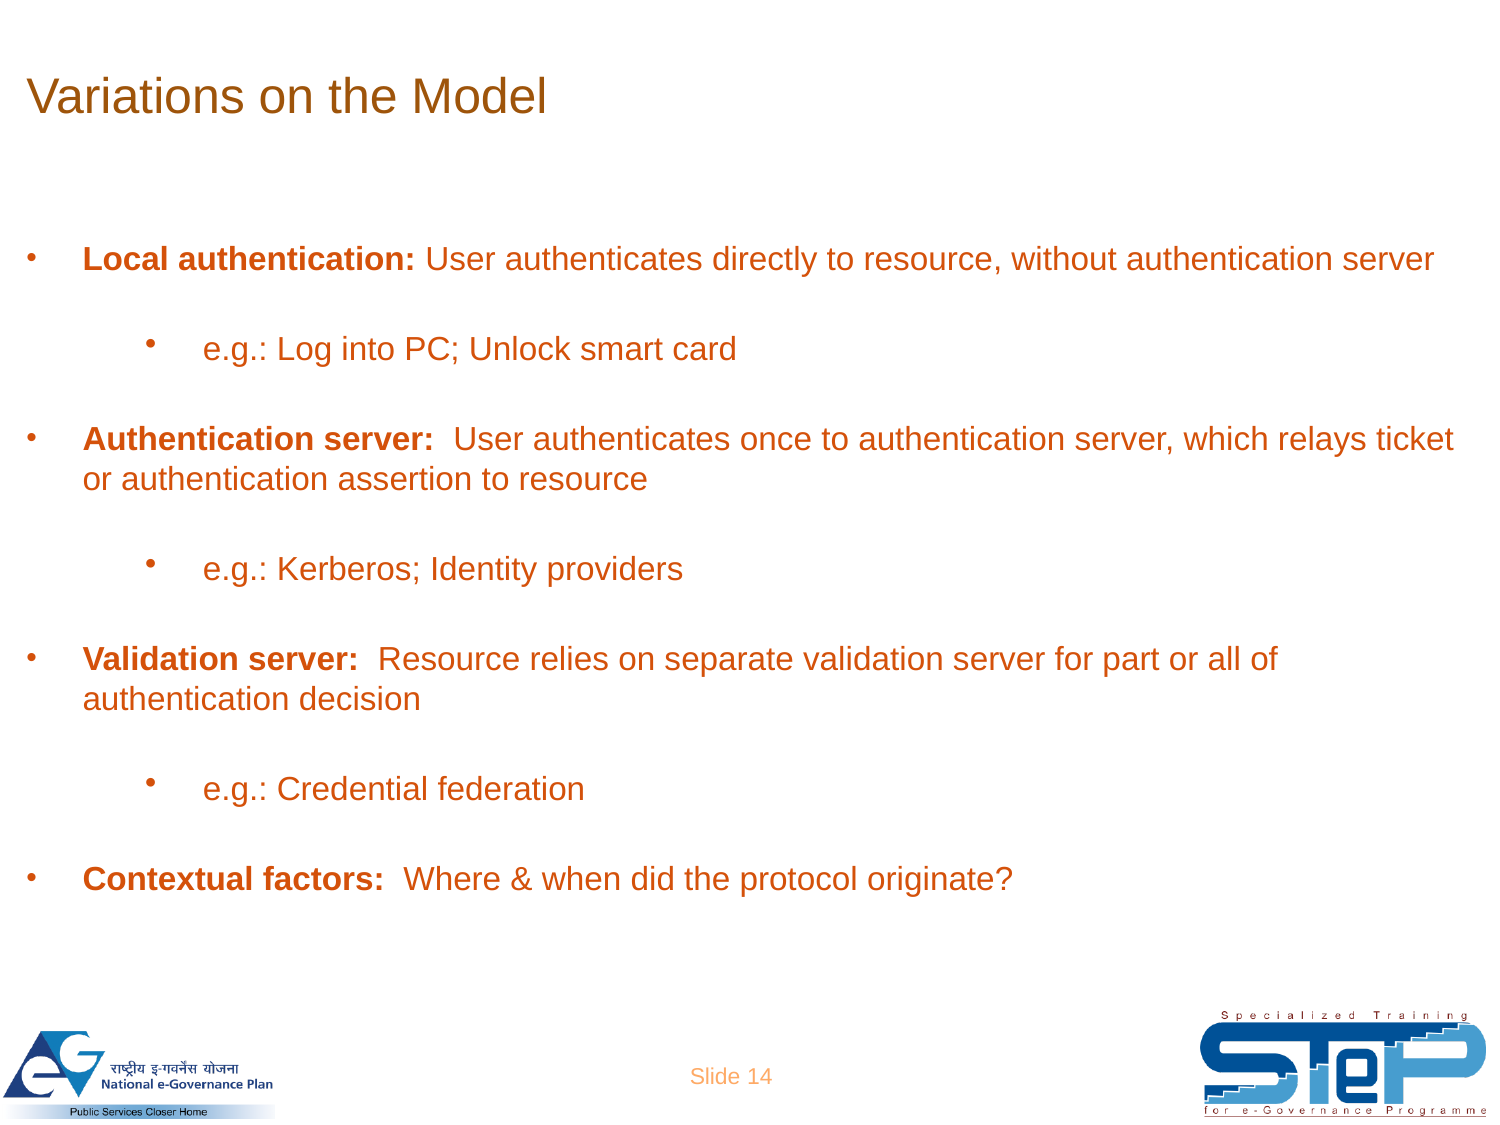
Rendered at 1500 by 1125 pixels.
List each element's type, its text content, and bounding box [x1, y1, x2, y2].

picture [1200, 1011, 1486, 1117]
list Local authentication: User authenticates directly to resource, without authentication server e.g.: Log into PC; Unlock smart card Authentication server: User authenticates once to authentication server, which relays ticket or authentication assertion to resource e.g.: Kerberos; Identity providers Validation server: Resource relies on separate validation server for part or all of authentication decision e.g.: Credential federation Contextual factors: Where & when did the protocol originate? [26, 237, 1474, 949]
title Variations on the Model [26, 63, 1472, 188]
picture [2, 1031, 275, 1119]
